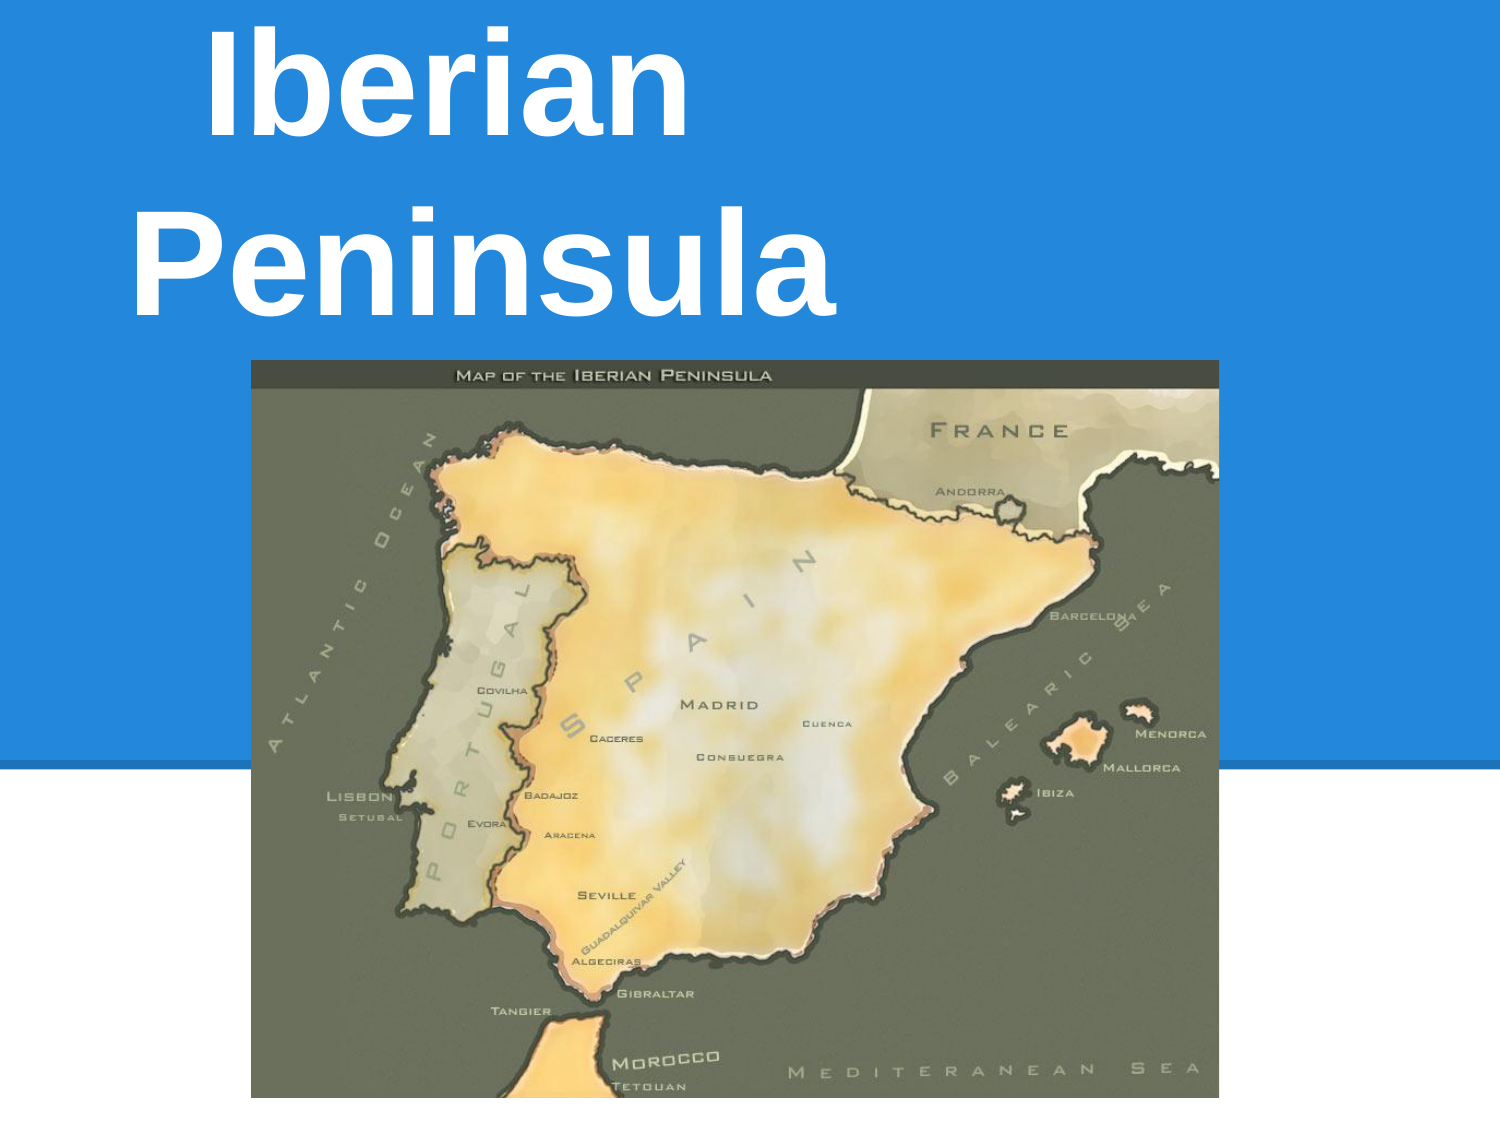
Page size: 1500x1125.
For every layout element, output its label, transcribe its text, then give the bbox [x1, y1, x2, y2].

title Iberian Peninsula [112, 0, 1388, 361]
text_box [251, 360, 1220, 1098]
